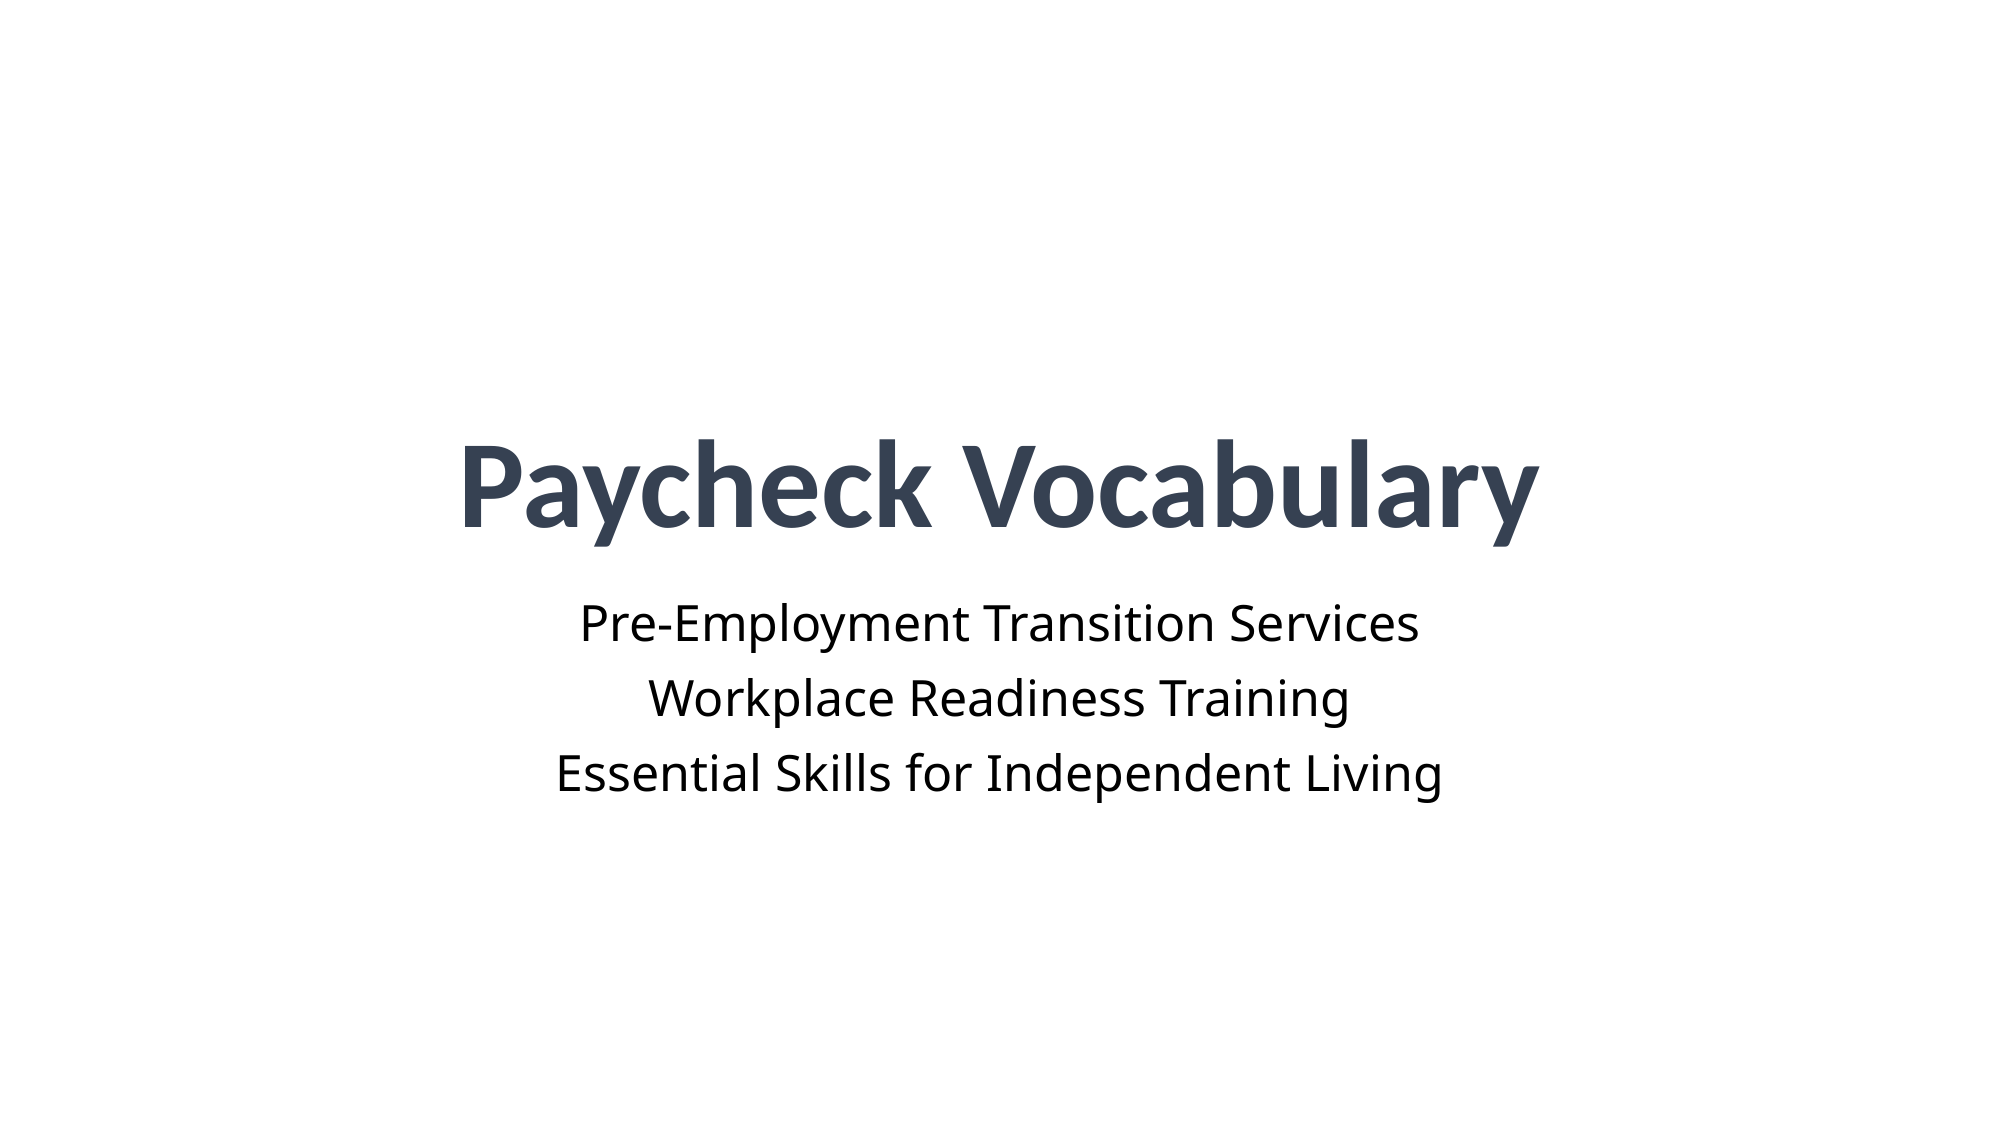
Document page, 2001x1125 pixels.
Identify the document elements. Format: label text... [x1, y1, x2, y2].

subtitle Pre-Employment Transition Services Workplace Readiness Training Essential Skills for Independent Living [249, 590, 1750, 863]
title Paycheck Vocabulary [249, 170, 1750, 563]
